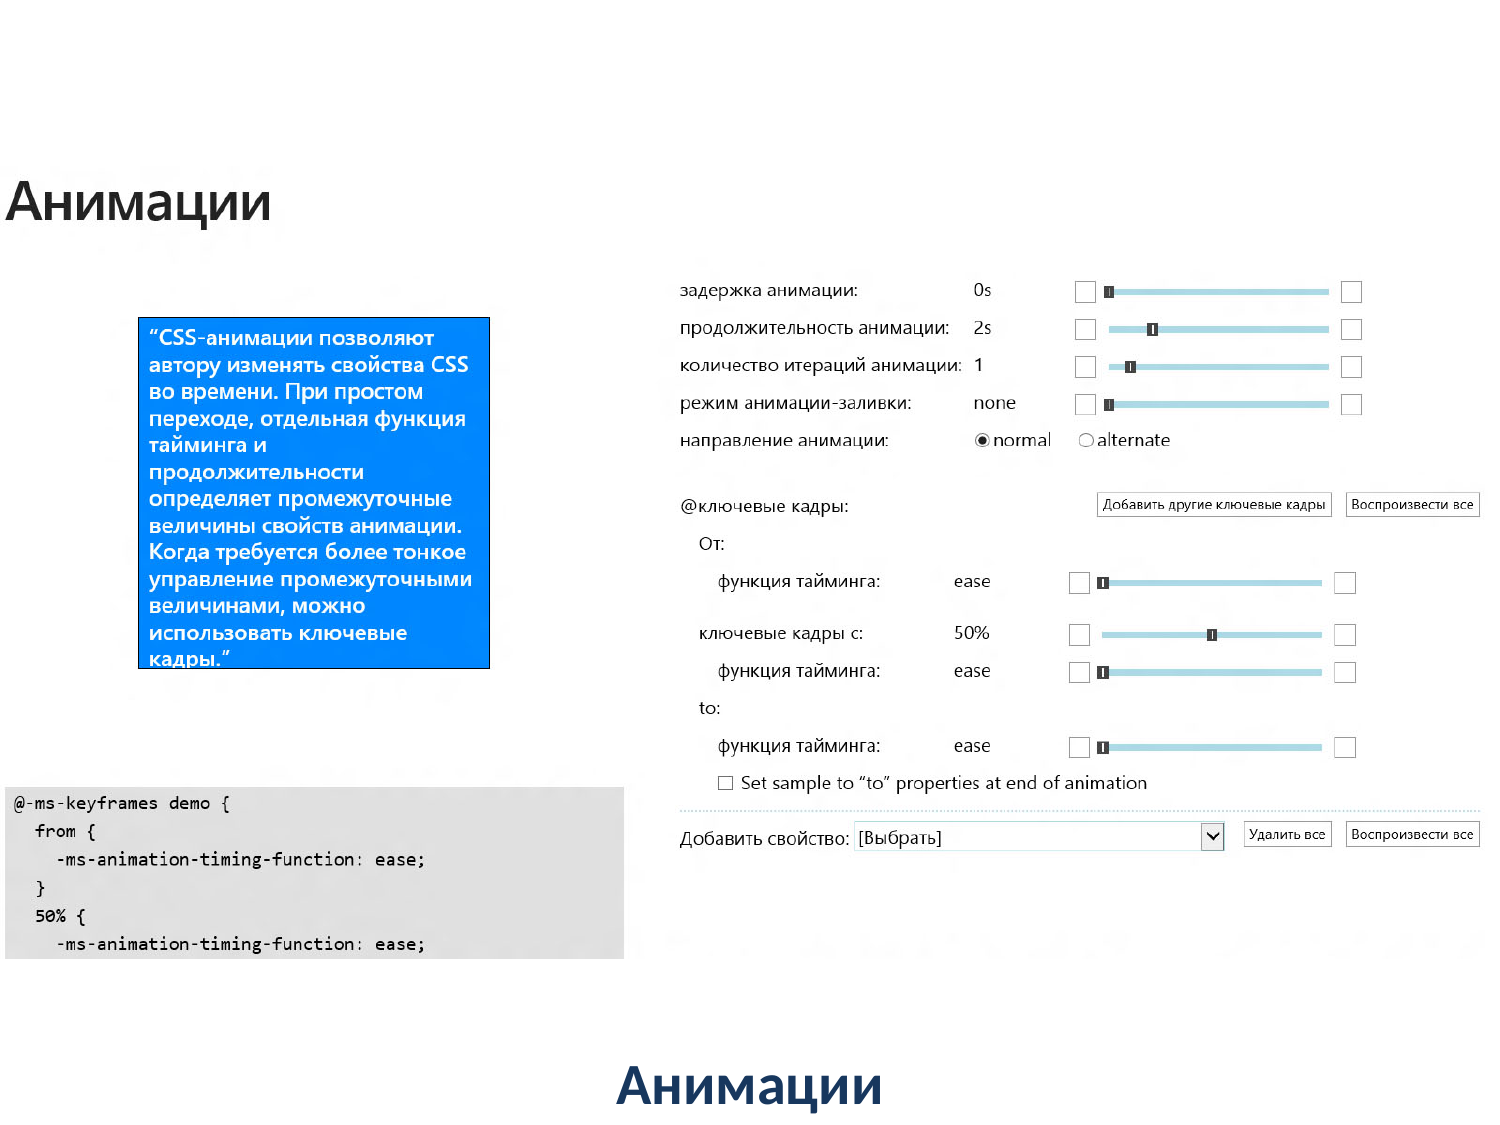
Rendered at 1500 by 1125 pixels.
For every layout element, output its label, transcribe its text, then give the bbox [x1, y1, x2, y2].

picture [0, 166, 1500, 959]
text_box Анимации [0, 1039, 1500, 1124]
